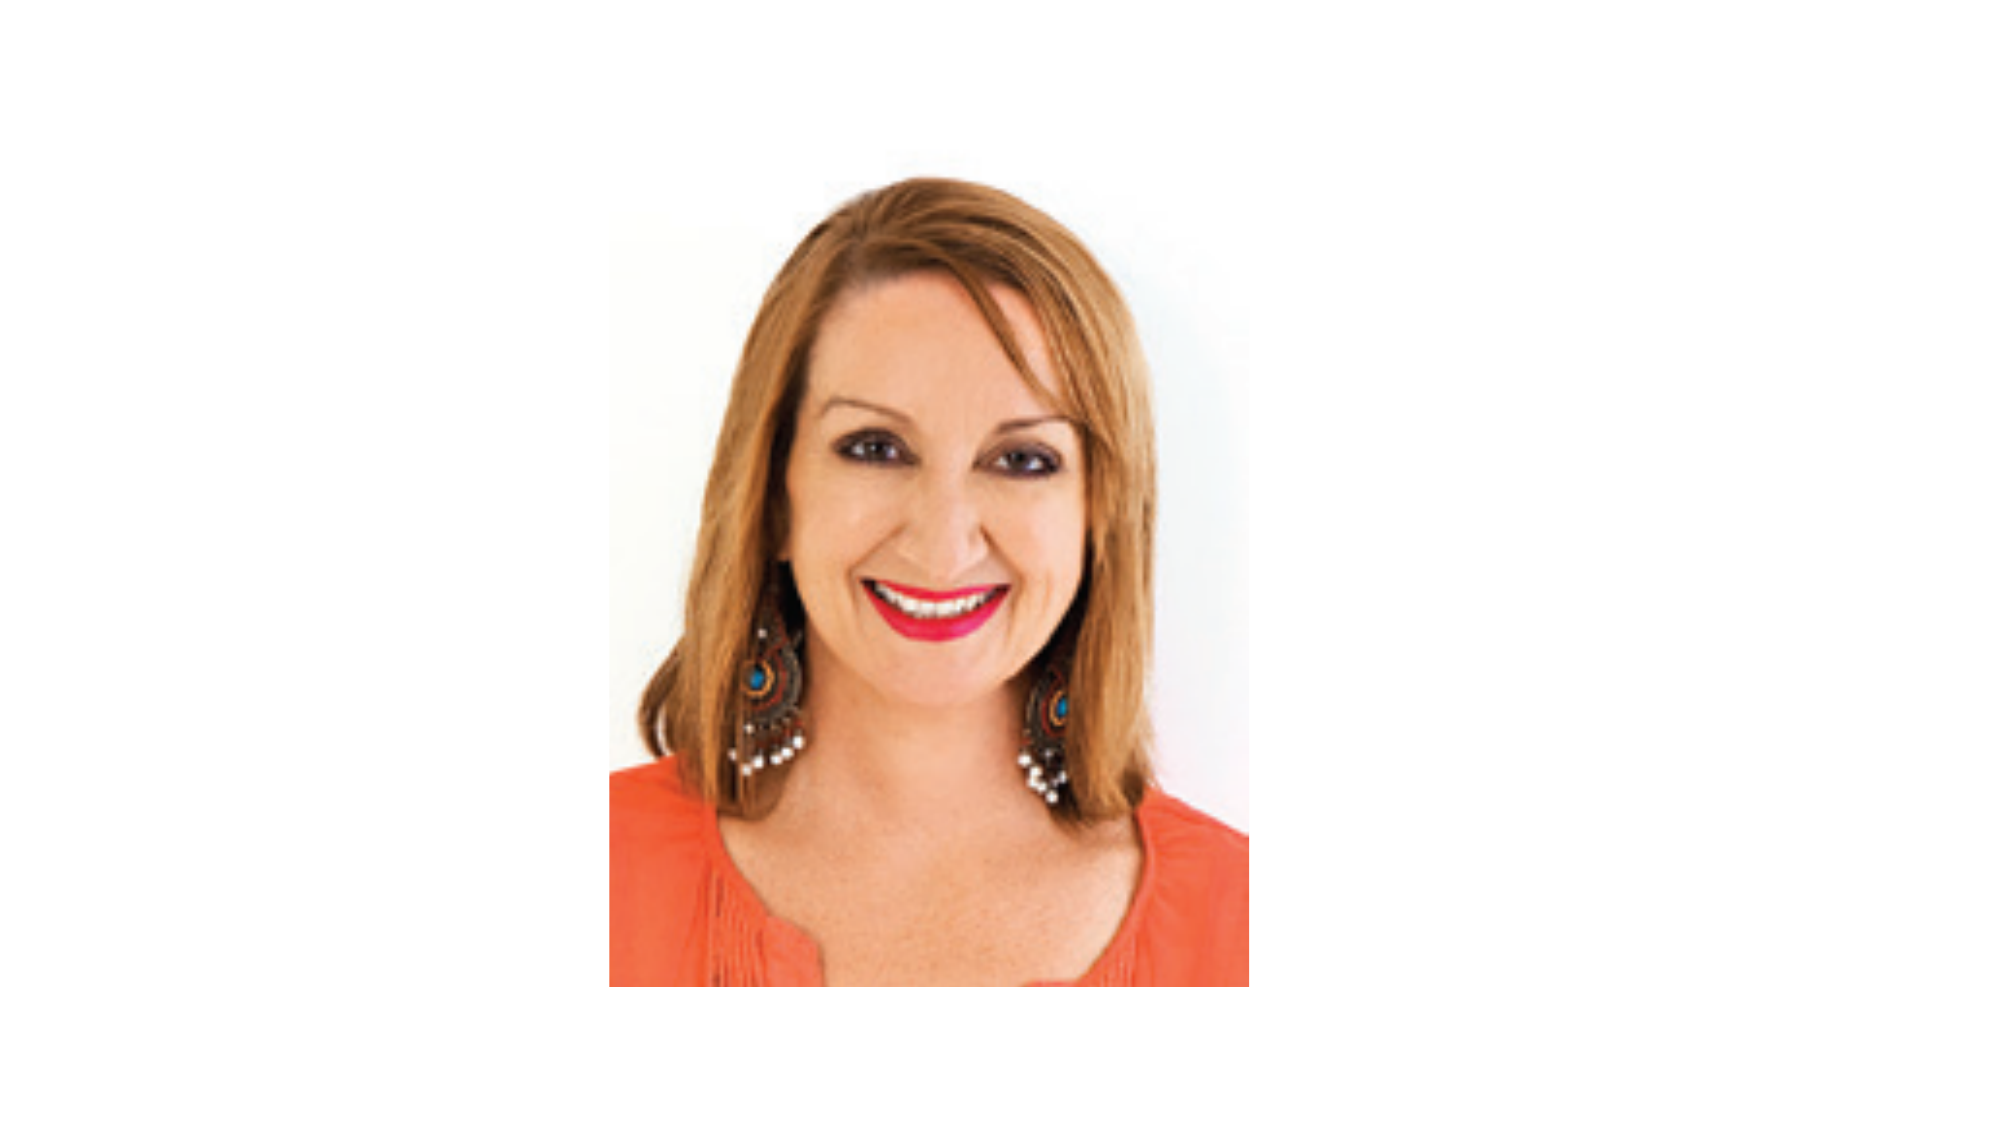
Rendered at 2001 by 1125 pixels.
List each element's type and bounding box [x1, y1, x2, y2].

list [609, 122, 1249, 987]
